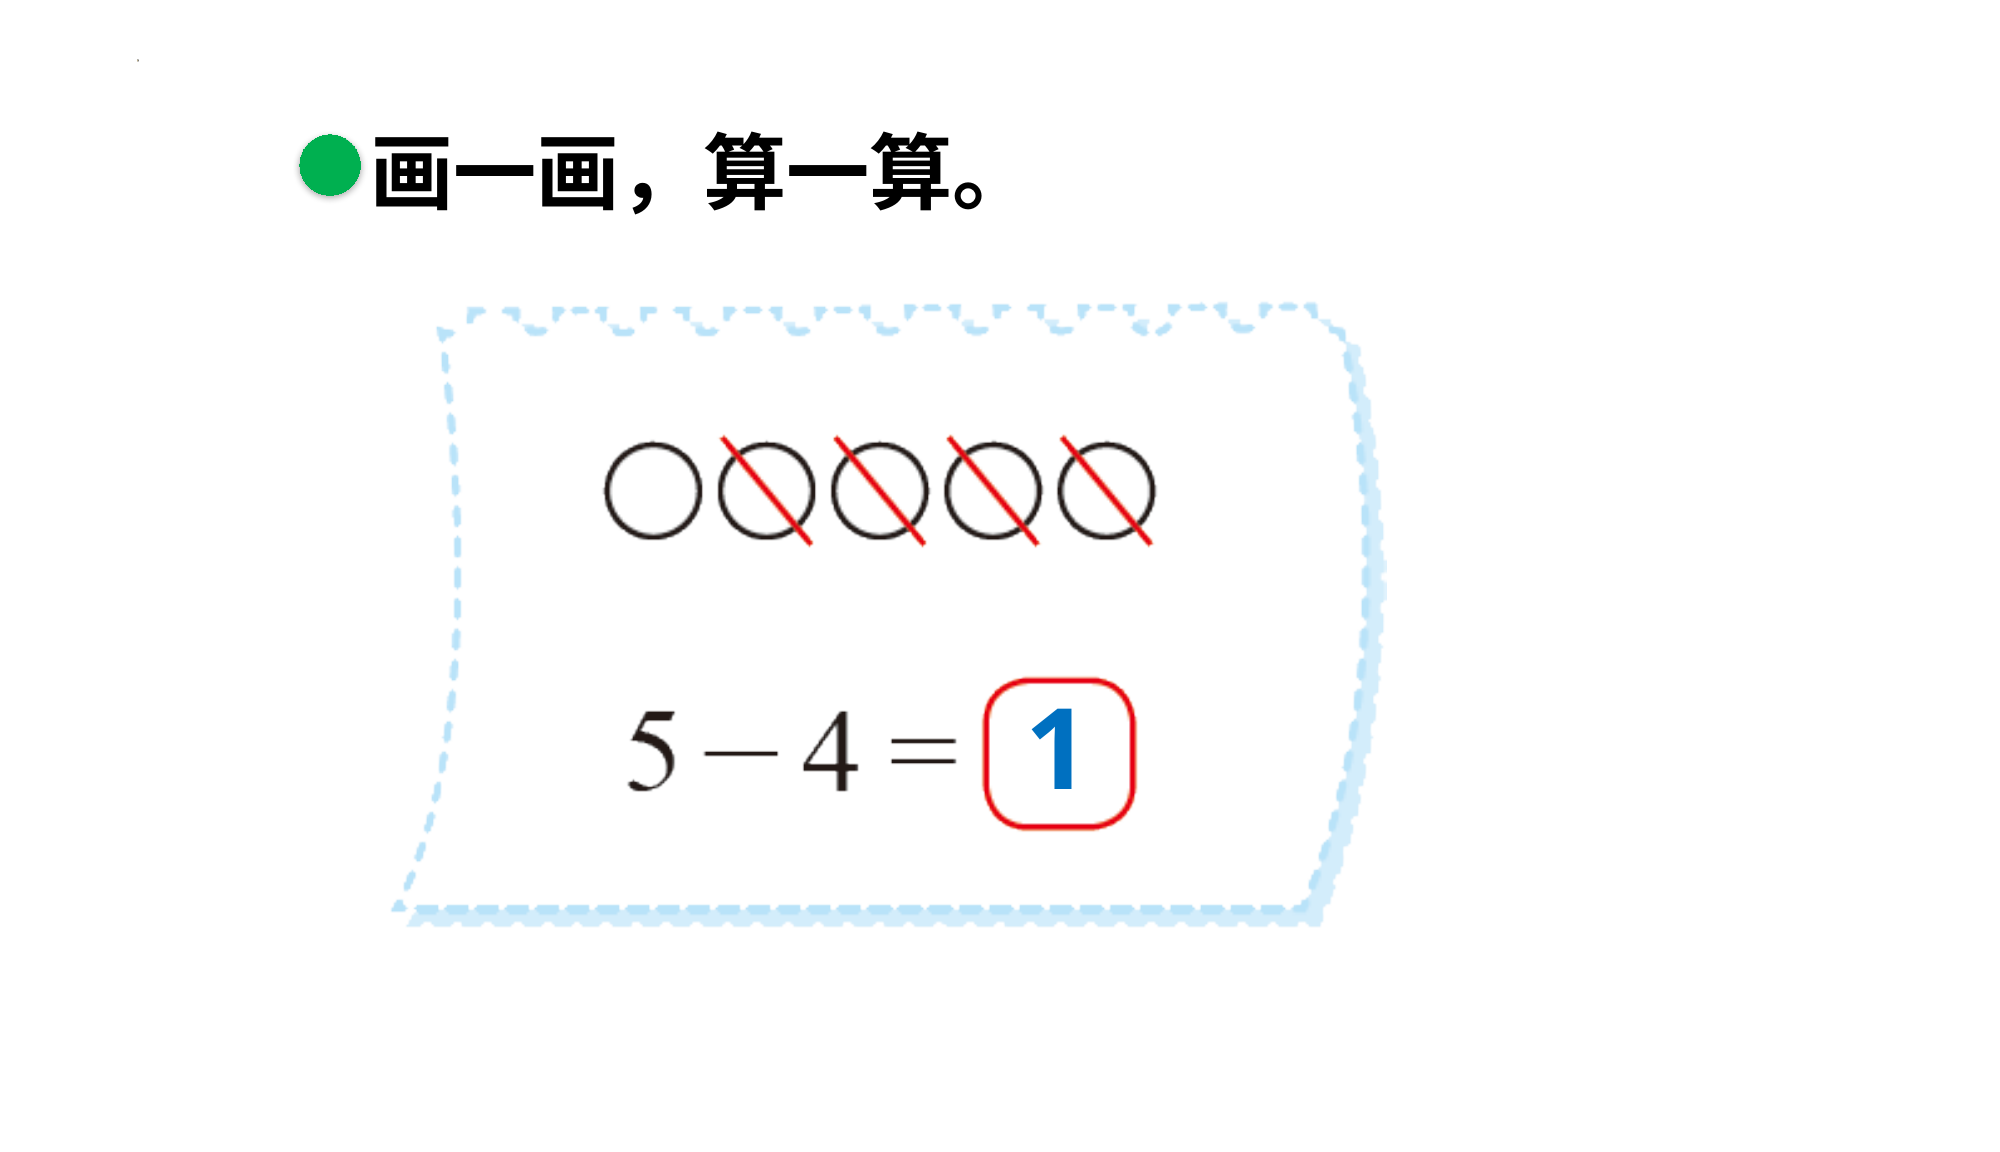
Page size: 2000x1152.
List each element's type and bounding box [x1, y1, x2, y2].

picture [349, 287, 1387, 948]
text_box [299, 113, 1210, 230]
